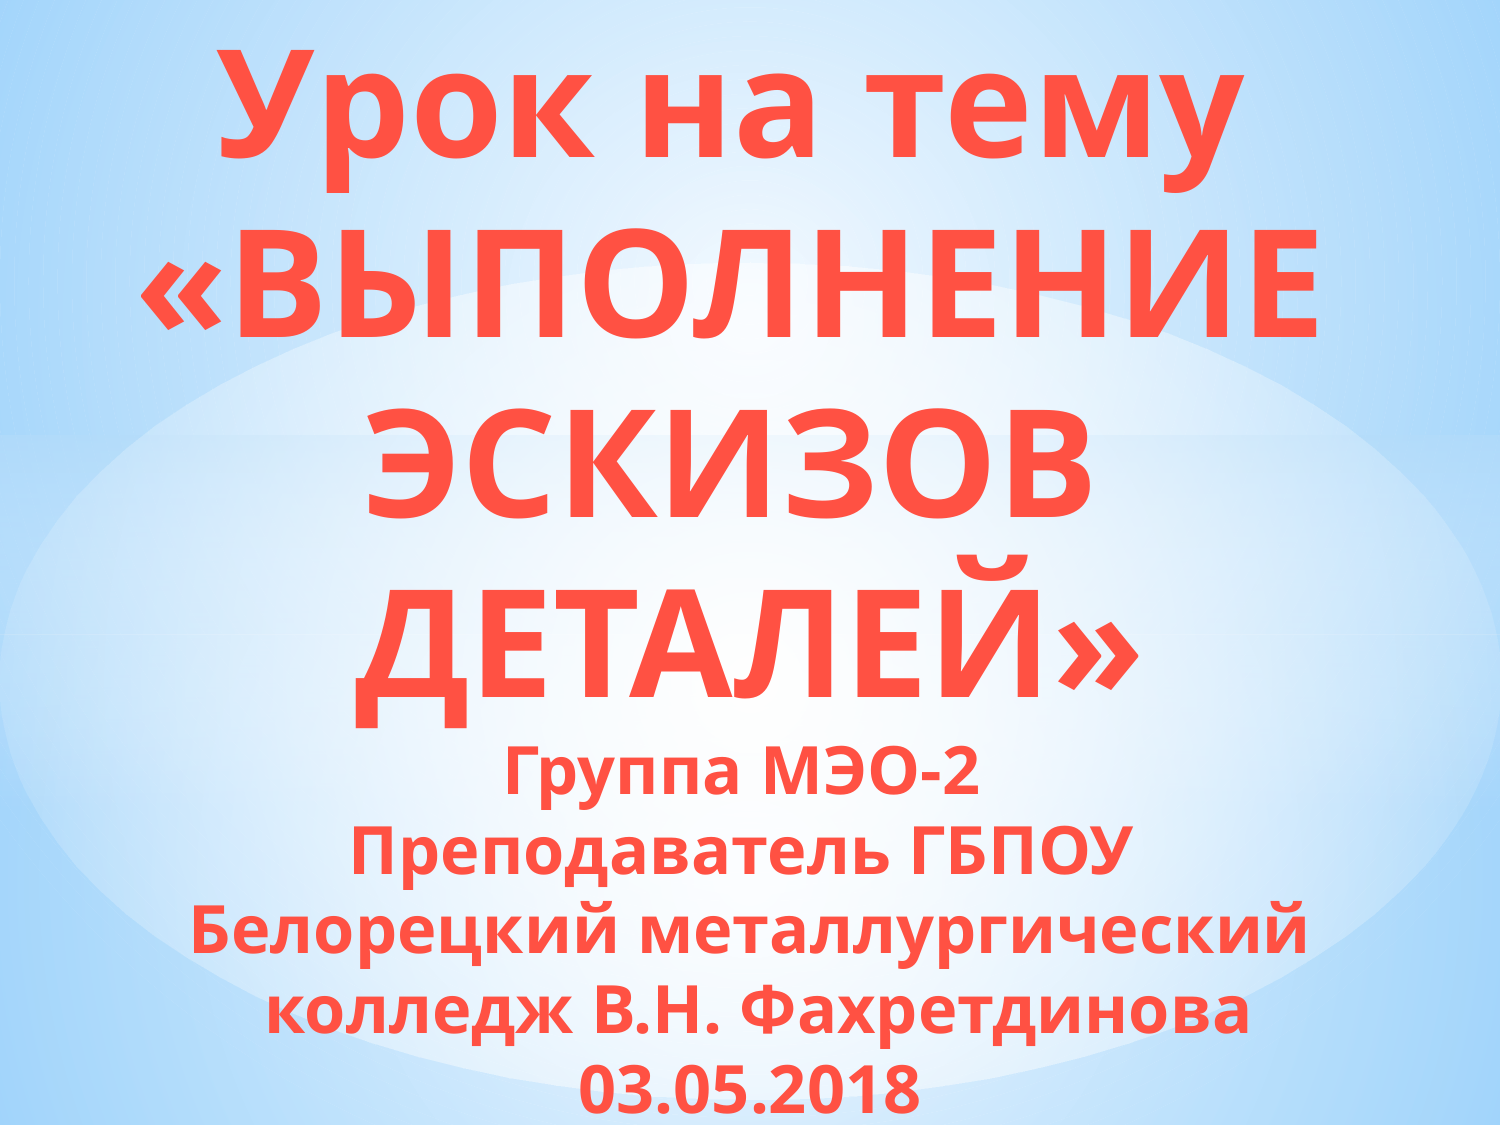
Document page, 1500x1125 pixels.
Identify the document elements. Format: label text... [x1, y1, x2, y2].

text_box Урок на тему «ВЫПОЛНЕНИЕ ЭСКИЗОВ ДЕТАЛЕЙ» Группа МЭО-2 Преподаватель ГБПОУ Белорецкий металлургический колледж В.Н. Фахретдинова 03.05.2018 [120, 0, 1380, 1125]
